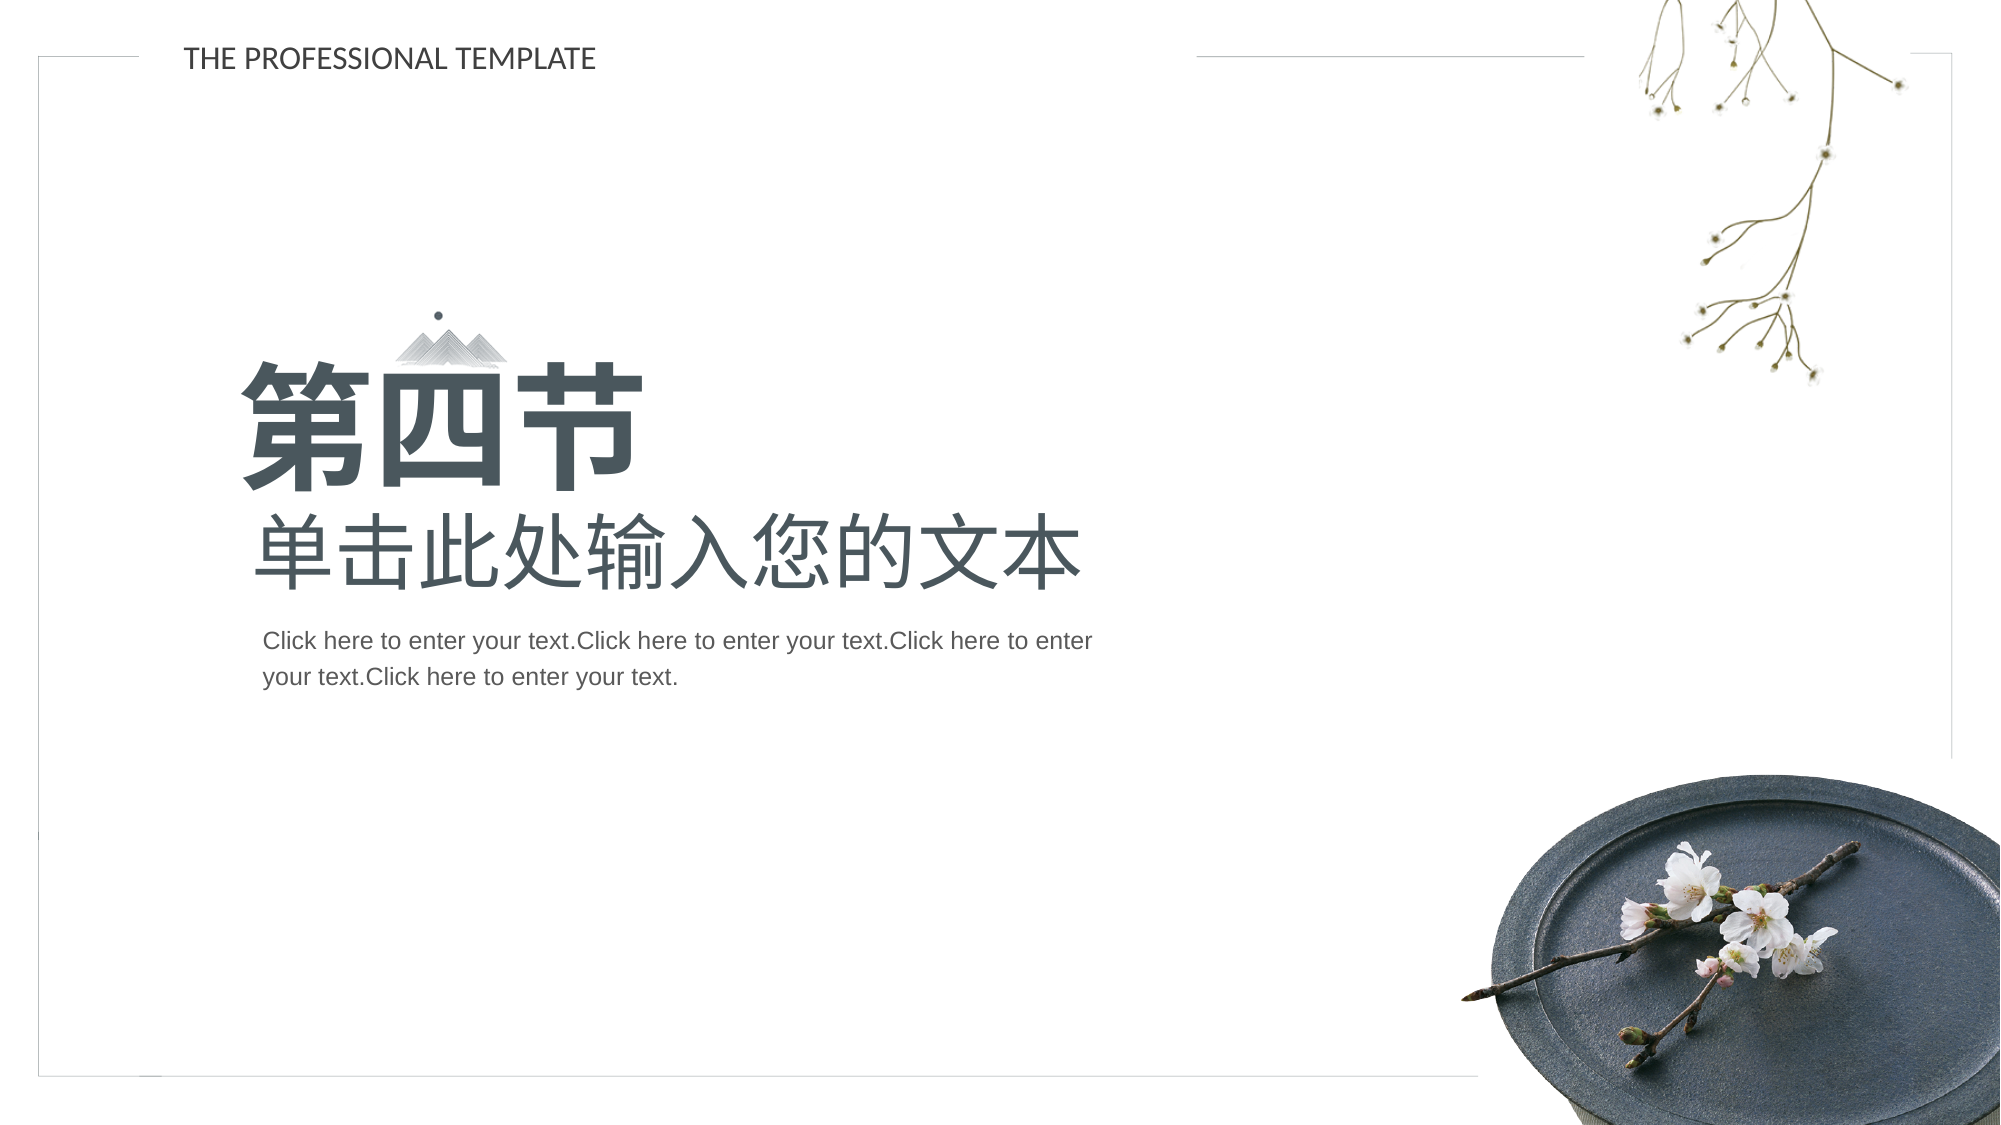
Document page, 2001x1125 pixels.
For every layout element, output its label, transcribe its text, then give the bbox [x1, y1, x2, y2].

picture [386, 297, 525, 383]
picture [1443, 732, 2000, 1125]
text_box THE PROFESSIONAL TEMPLATE [168, 29, 1167, 84]
picture [1555, 0, 1952, 410]
text_box Click here to enter your text.Click here to enter your text.Click here to enter your text.Click here to enter your text. [256, 612, 1110, 697]
text_box 单击此处输入您的文本 [236, 493, 1227, 609]
text_box 第四节 [168, 335, 984, 515]
